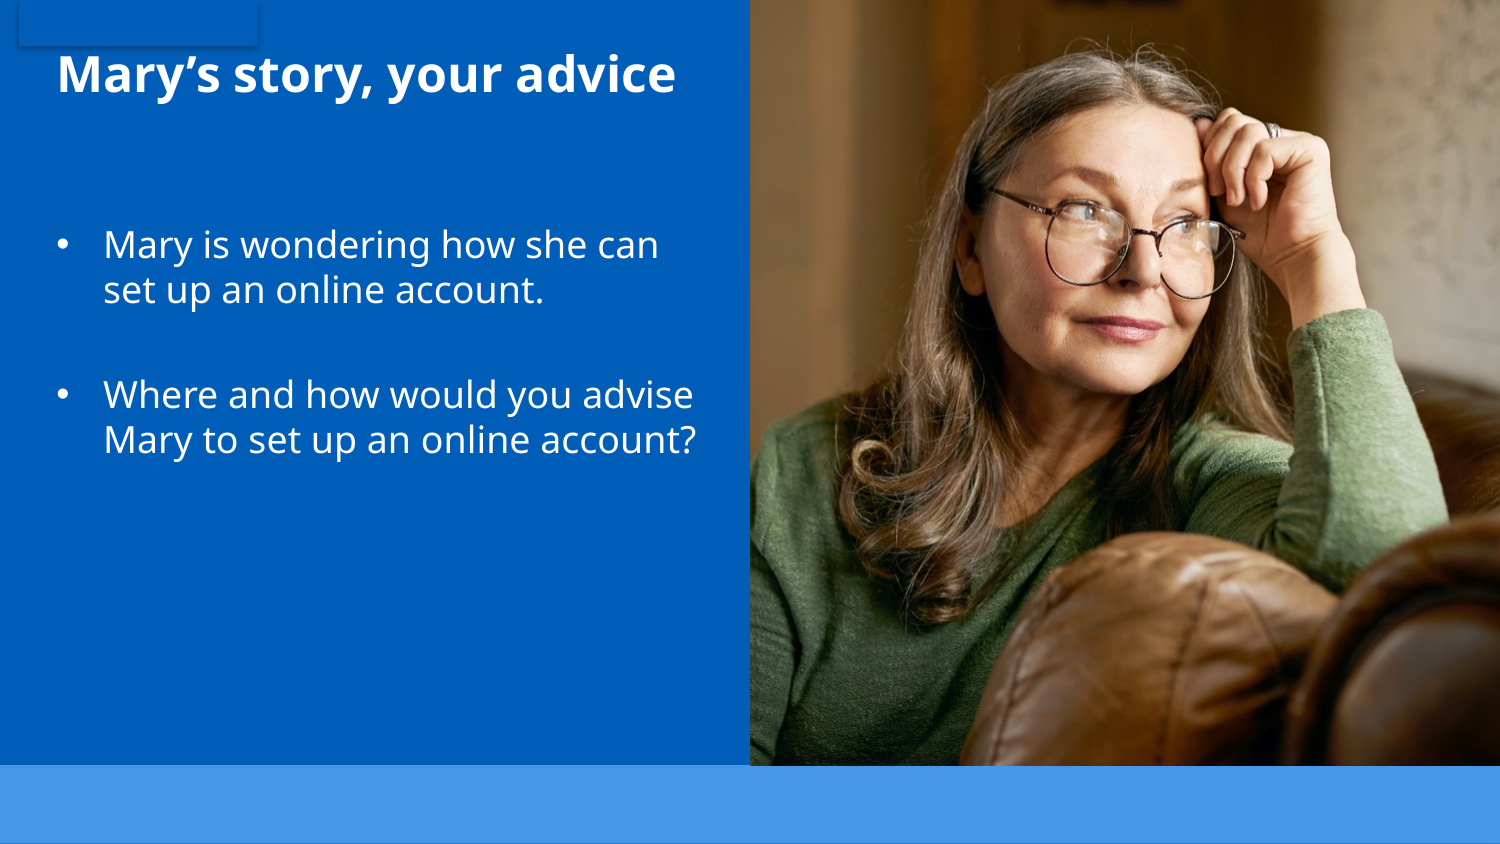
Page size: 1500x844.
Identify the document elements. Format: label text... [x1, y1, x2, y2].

title Mary’s story, your advice [41, 41, 721, 112]
picture [749, 0, 1500, 766]
text_box Mary is wondering how she can set up an online account. Where and how would you advise Mary to set up an online account? [41, 213, 721, 469]
